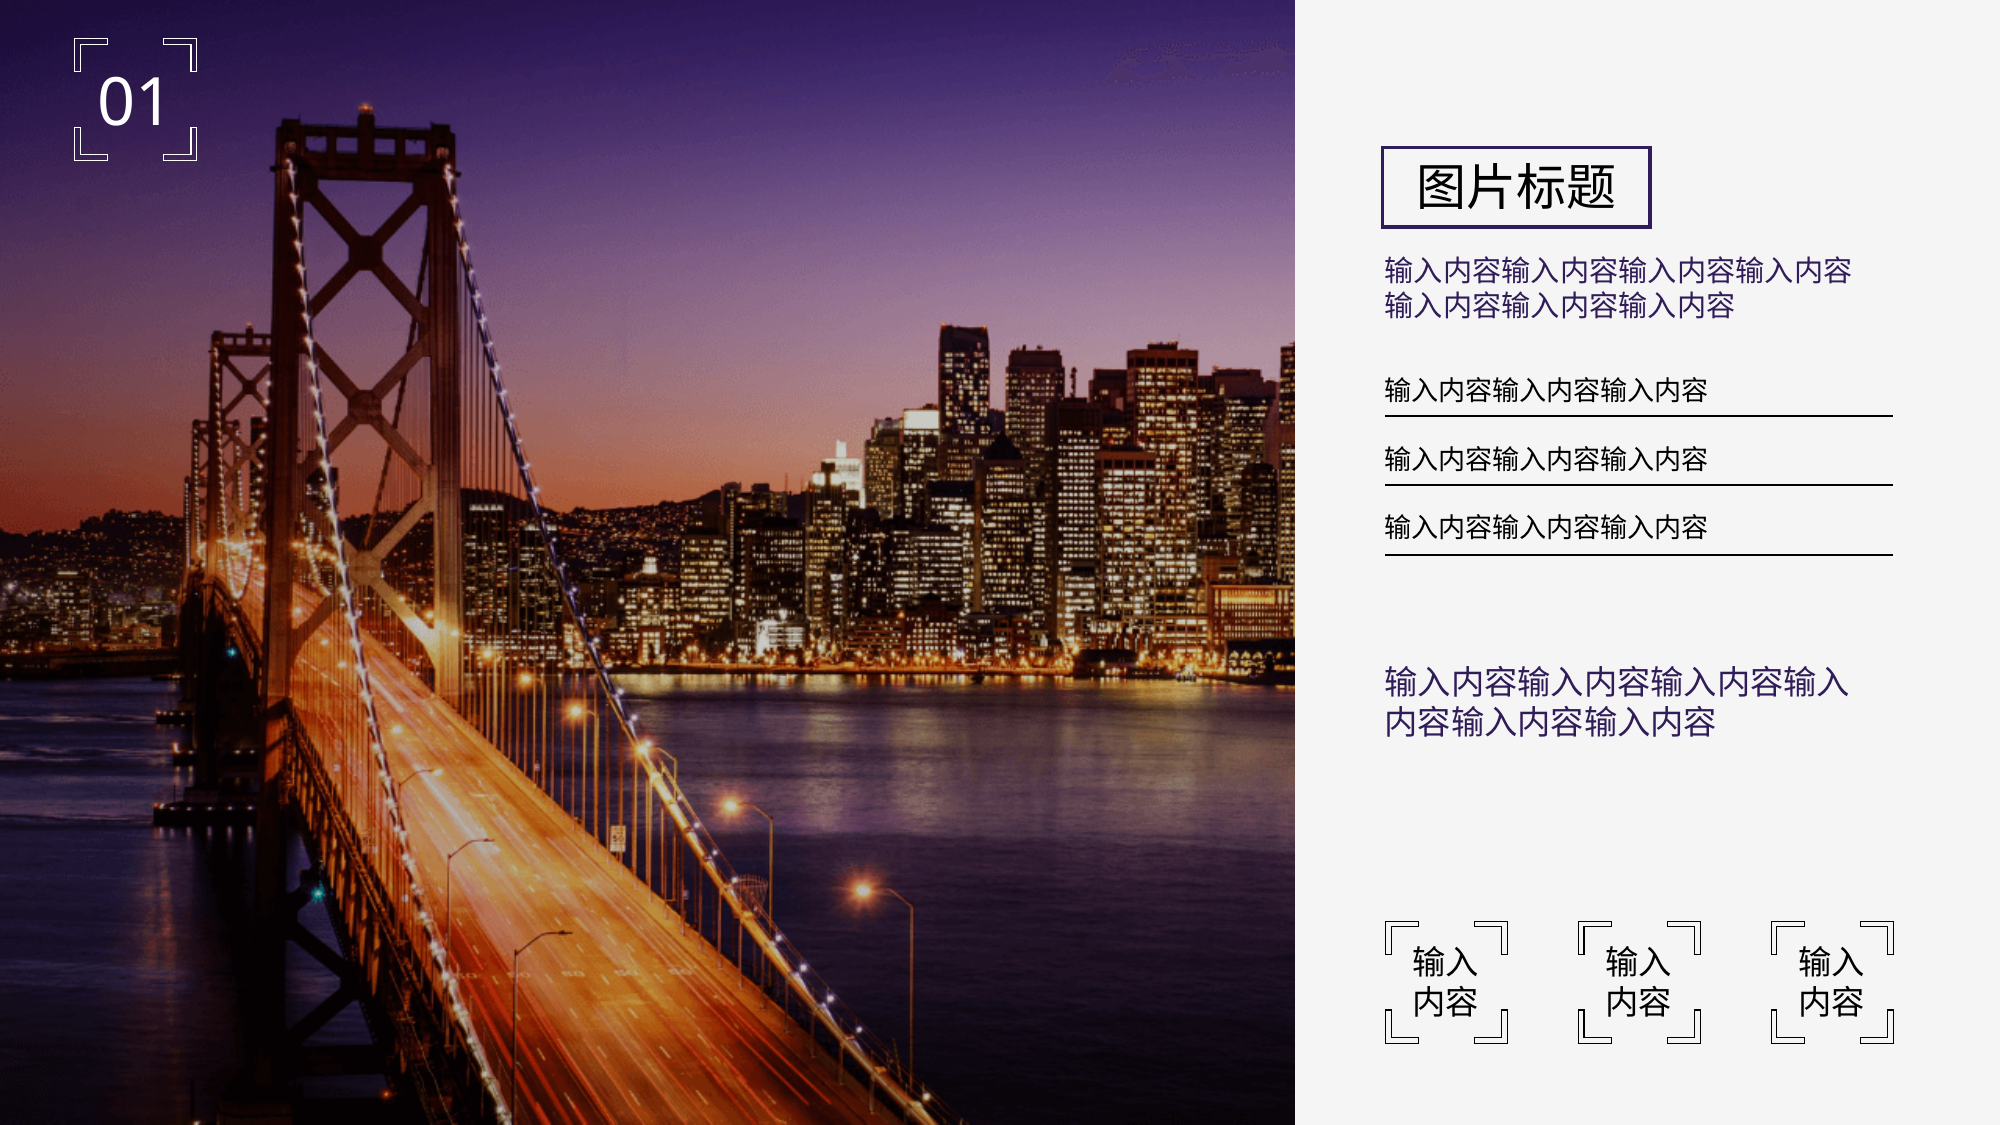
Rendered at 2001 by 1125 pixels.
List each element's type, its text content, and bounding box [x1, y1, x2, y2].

text_box 输入内容输入内容输入内容输入内容输入内容输入内容 [1370, 654, 1894, 749]
text_box 输入内容输入内容输入内容输入内容输入内容输入内容输入内容 [1370, 244, 1894, 330]
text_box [1770, 921, 1894, 1044]
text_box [1385, 921, 1508, 1044]
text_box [74, 38, 197, 161]
text_box [1381, 146, 1651, 228]
text_box 输入内容输入内容输入内容 [1370, 503, 1894, 551]
text_box 图片标题 [1372, 147, 1381, 223]
picture [0, 0, 1295, 1125]
text_box 图片标题 [1651, 147, 1661, 223]
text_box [1578, 921, 1701, 1044]
text_box 输入内容输入内容输入内容 [1370, 365, 1894, 413]
text_box 输入内容输入内容输入内容 [1370, 435, 1894, 483]
